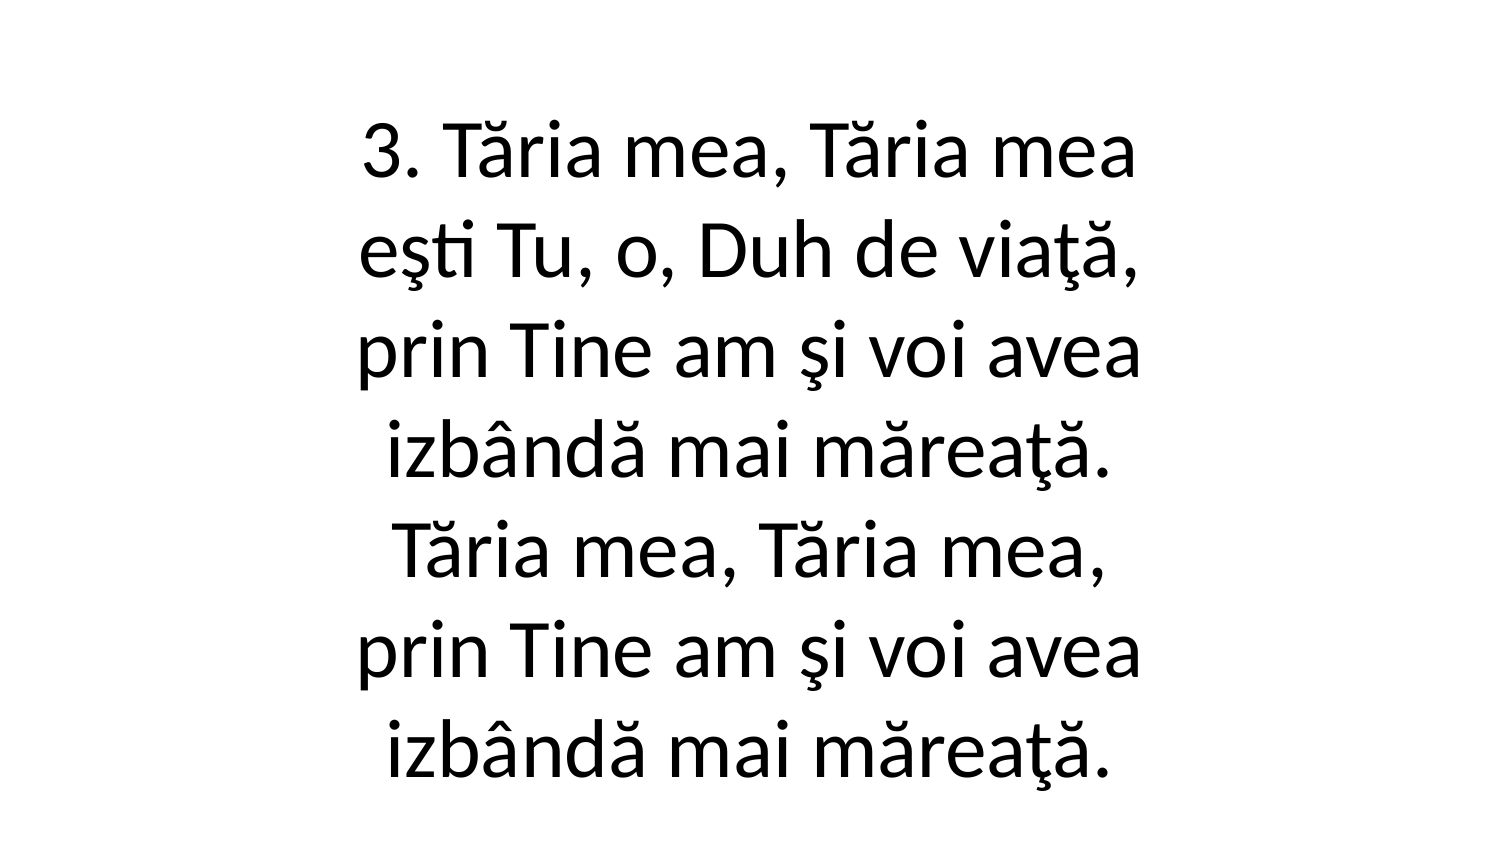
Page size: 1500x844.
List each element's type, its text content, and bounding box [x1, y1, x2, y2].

text_box 3. Tăria mea, Tăria mea eşti Tu, o, Duh de viaţă, prin Tine am şi voi avea izbândă mai măreaţă. Tăria mea, Tăria mea, prin Tine am şi voi avea izbândă mai măreaţă. [340, 42, 1160, 802]
